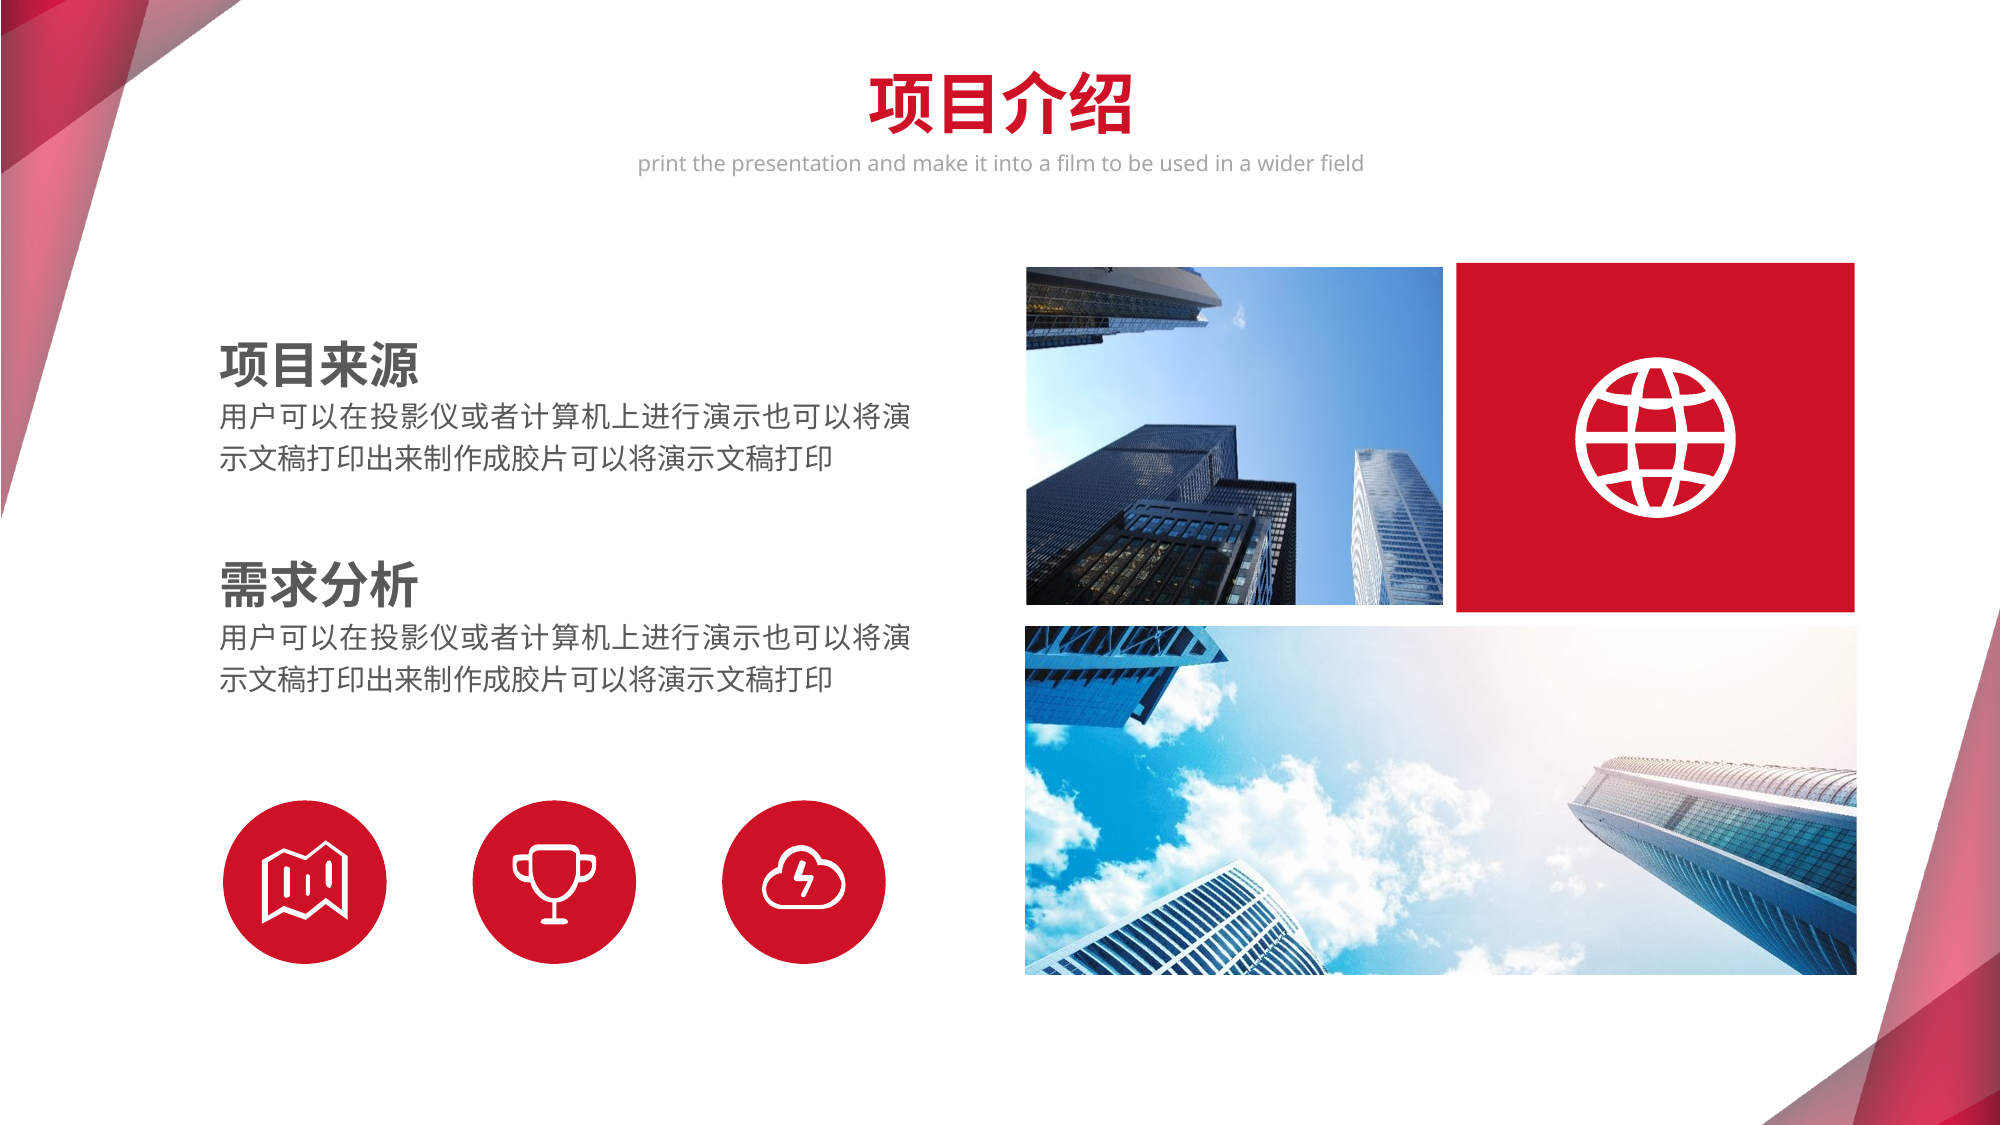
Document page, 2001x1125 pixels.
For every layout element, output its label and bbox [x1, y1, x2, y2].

text_box [204, 534, 928, 705]
picture [1026, 267, 1443, 605]
text_box [223, 800, 886, 964]
text_box [544, 54, 1459, 184]
text_box [204, 313, 928, 485]
picture [2, 0, 303, 520]
picture [1025, 606, 1999, 1125]
text_box [1456, 262, 1855, 613]
